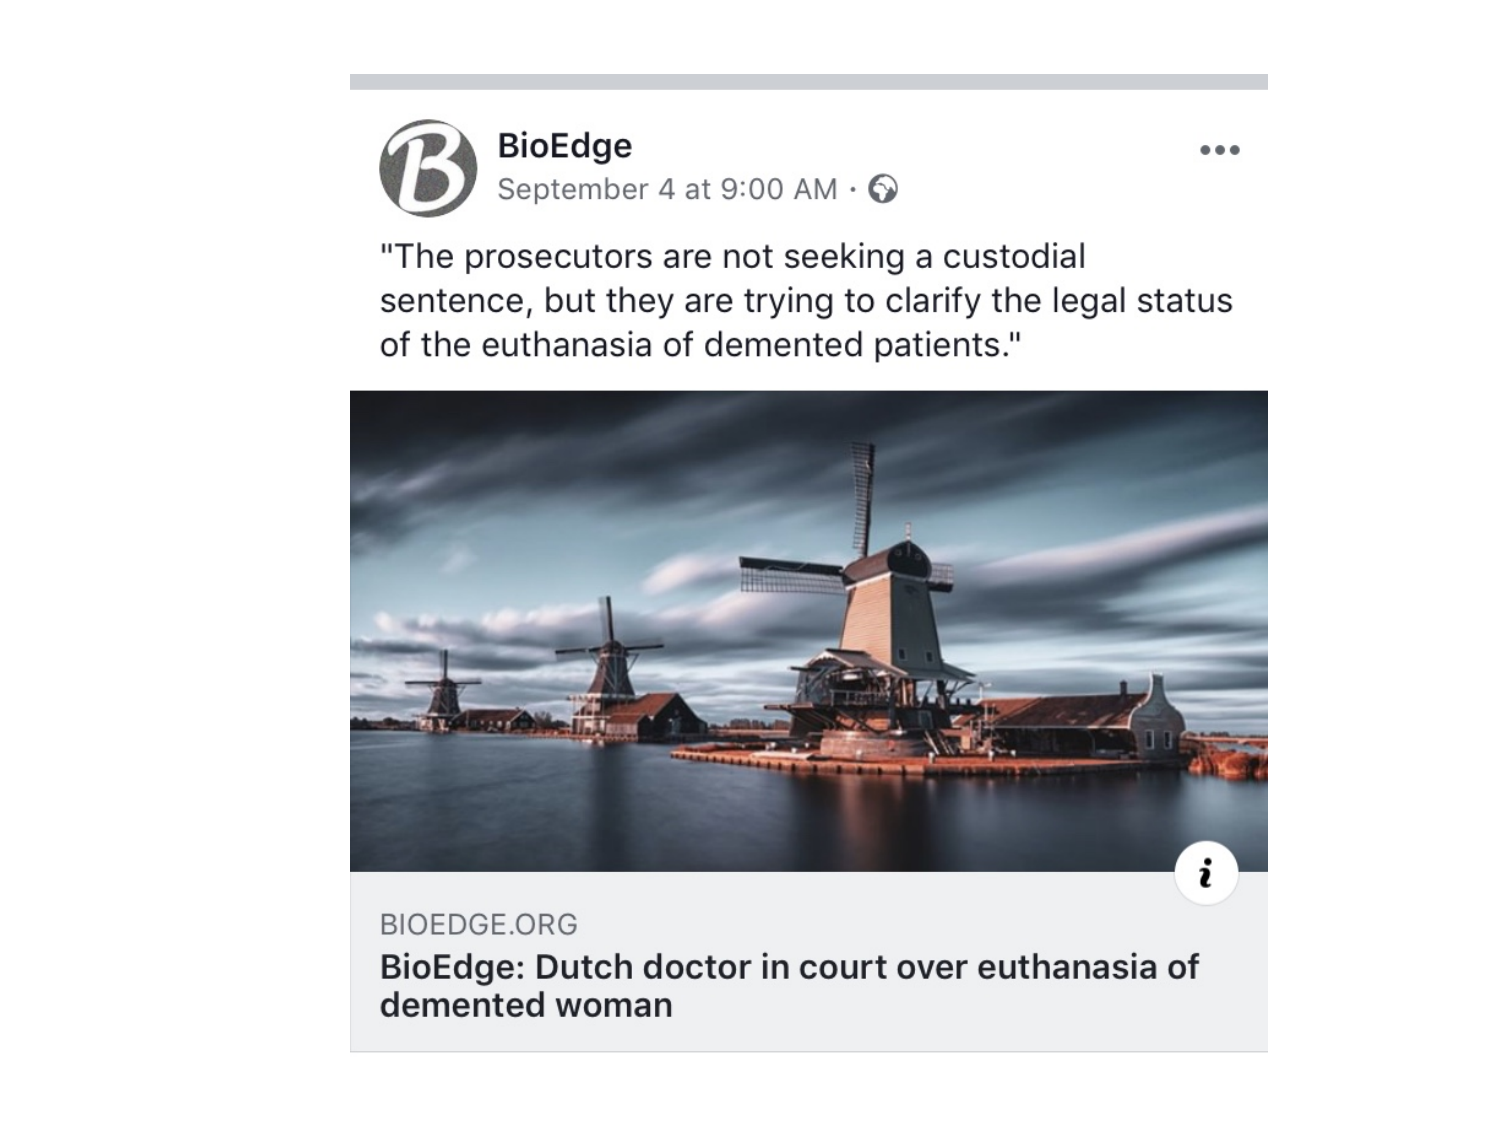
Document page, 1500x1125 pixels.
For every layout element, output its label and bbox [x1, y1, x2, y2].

list [349, 74, 1269, 1066]
